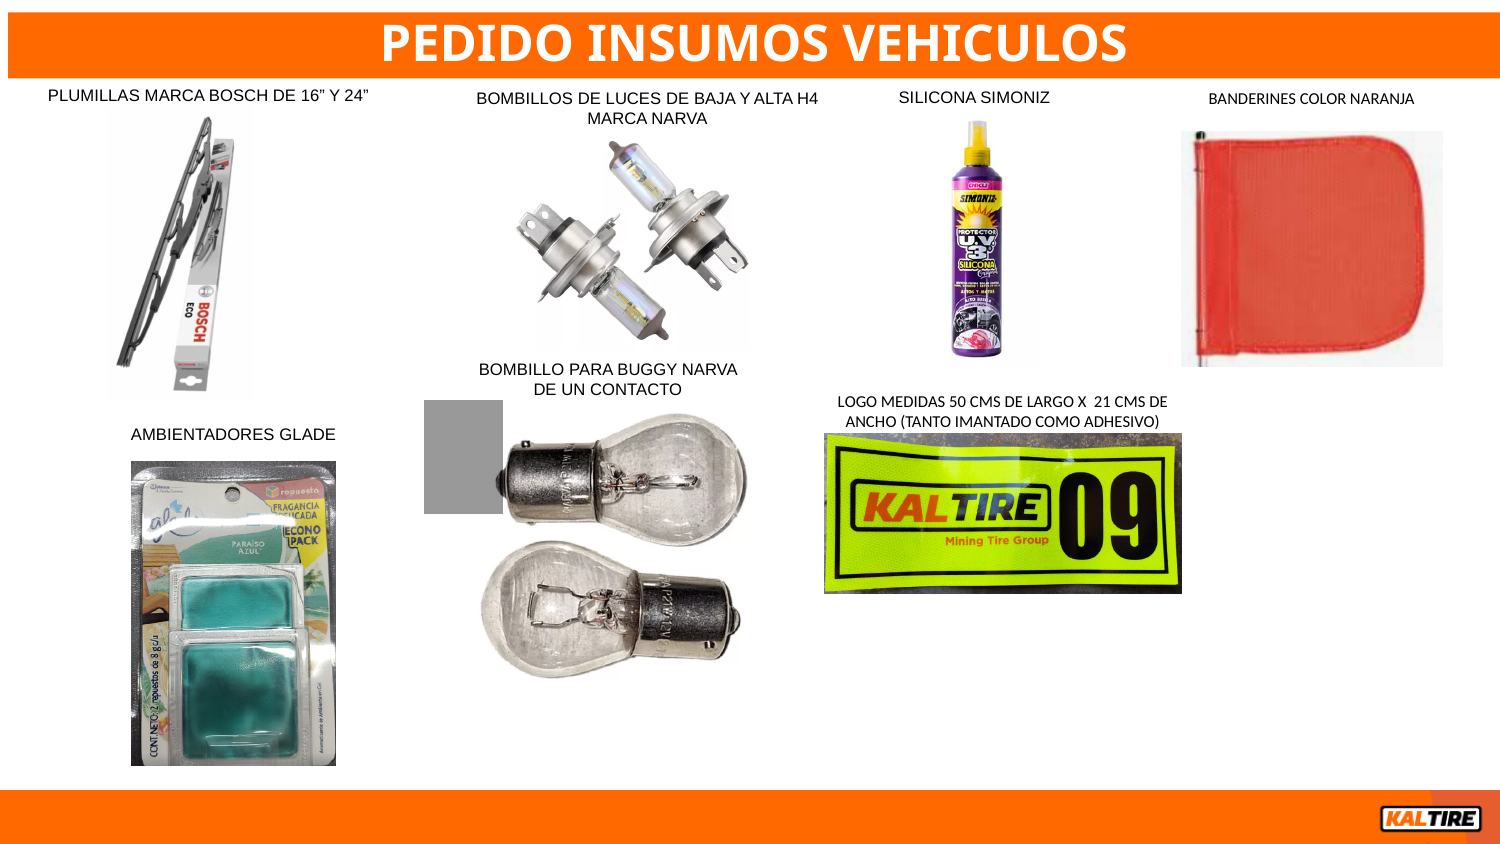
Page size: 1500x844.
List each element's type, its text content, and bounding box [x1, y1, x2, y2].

picture [31, 113, 329, 402]
text_box BANDERINES COLOR NARANJA [1104, 80, 1500, 116]
picture [824, 433, 1182, 594]
picture [0, 790, 1500, 844]
text_box BOMBILLO PARA BUGGY NARVA DE UN CONTACTO [459, 351, 757, 393]
picture [131, 460, 336, 766]
text_box BOMBILLOS DE LUCES DE BAJA Y ALTA H4 MARCA NARVA [440, 80, 855, 136]
picture [920, 111, 1039, 368]
text_box PEDIDO INSUMOS VEHICULOS [8, 12, 1500, 79]
text_box PLUMILLAS MARCA BOSCH DE 16” Y 24” [33, 77, 385, 113]
text_box AMBIENTADORES GLADE [116, 416, 352, 451]
picture [1181, 131, 1443, 367]
picture [424, 394, 771, 691]
picture [513, 134, 755, 352]
text_box LOGO MEDIDAS 50 CMS DE LARGO X 21 CMS DE ANCHO (TANTO IMANTADO COMO ADHESIVO) [796, 383, 1210, 439]
text_box SILICONA SIMONIZ [767, 79, 1182, 115]
